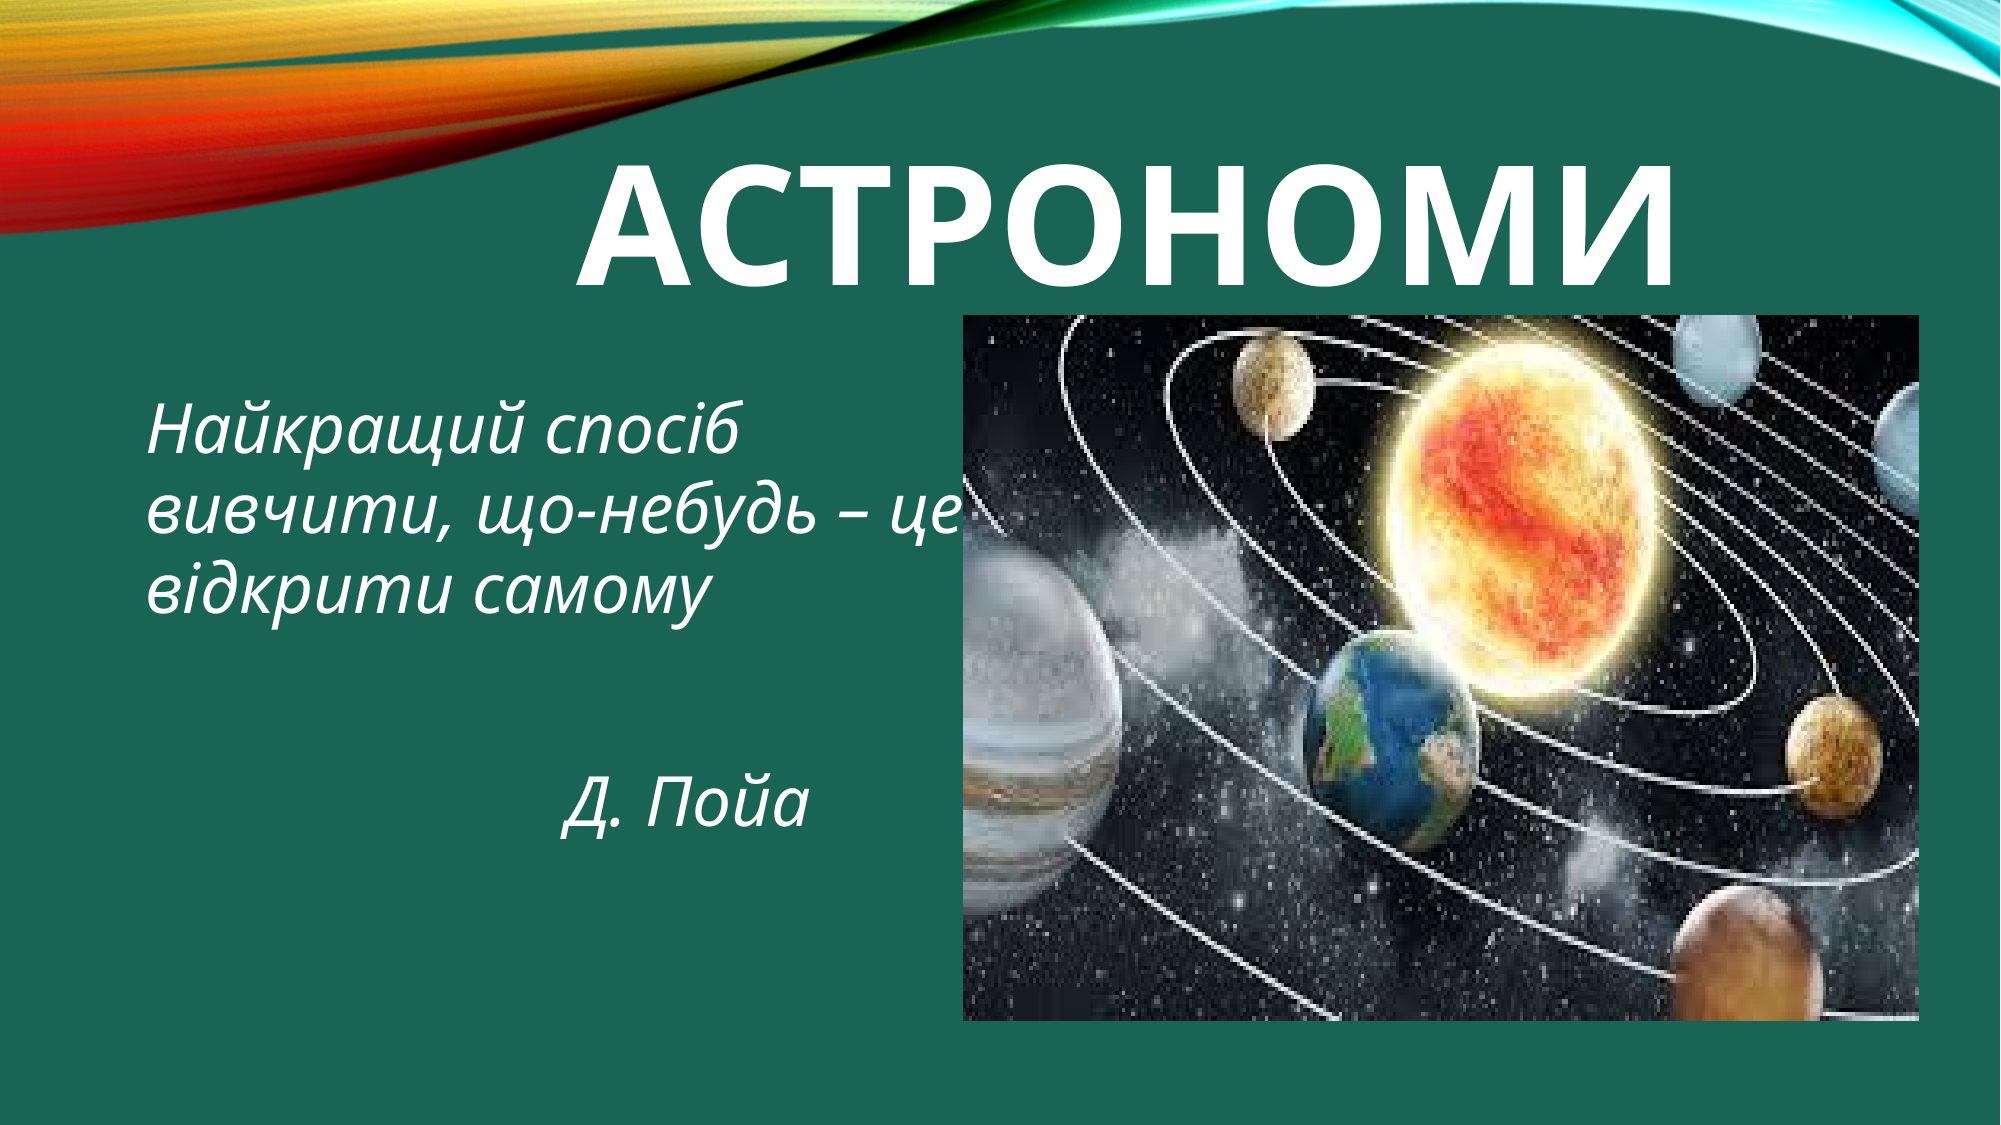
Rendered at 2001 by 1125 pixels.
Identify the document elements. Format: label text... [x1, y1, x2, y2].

picture [0, 0, 2000, 237]
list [963, 315, 1919, 1021]
list Найкращий спосіб вивчити, що-небудь – це відкрити самому Д. Пойа [112, 360, 963, 1021]
title Астрономи [474, 125, 1888, 338]
